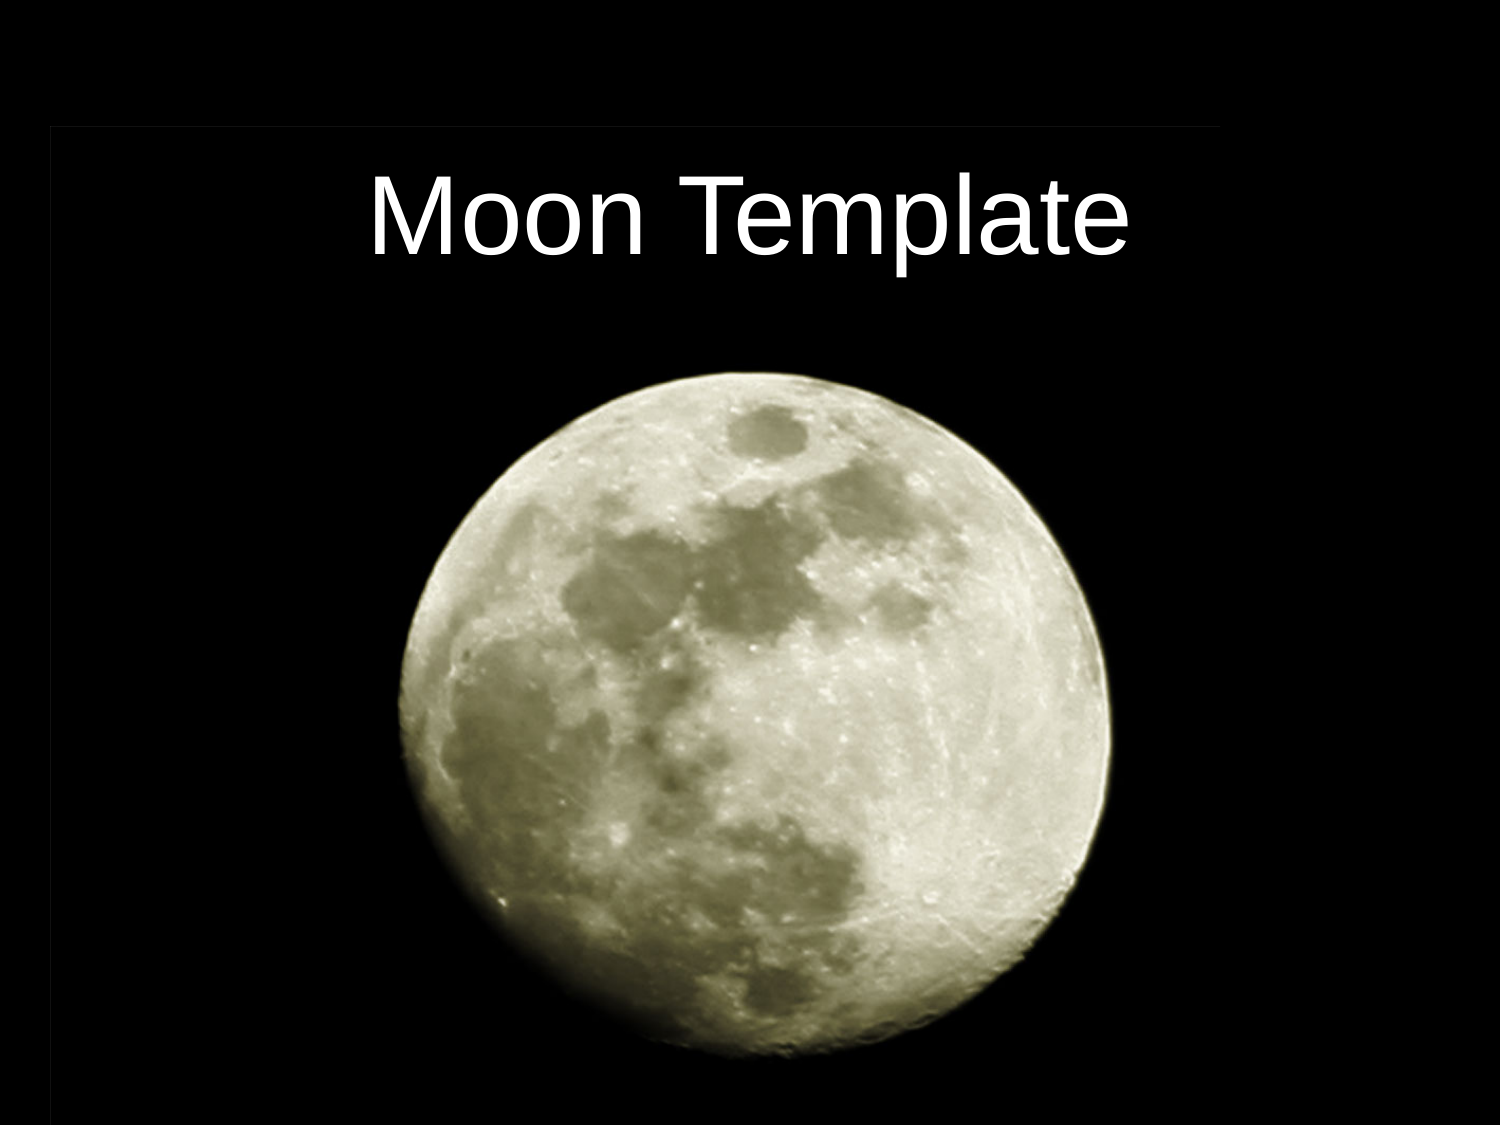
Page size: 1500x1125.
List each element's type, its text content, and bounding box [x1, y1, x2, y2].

picture [50, 126, 1221, 1125]
title Moon Template [112, 63, 1388, 357]
